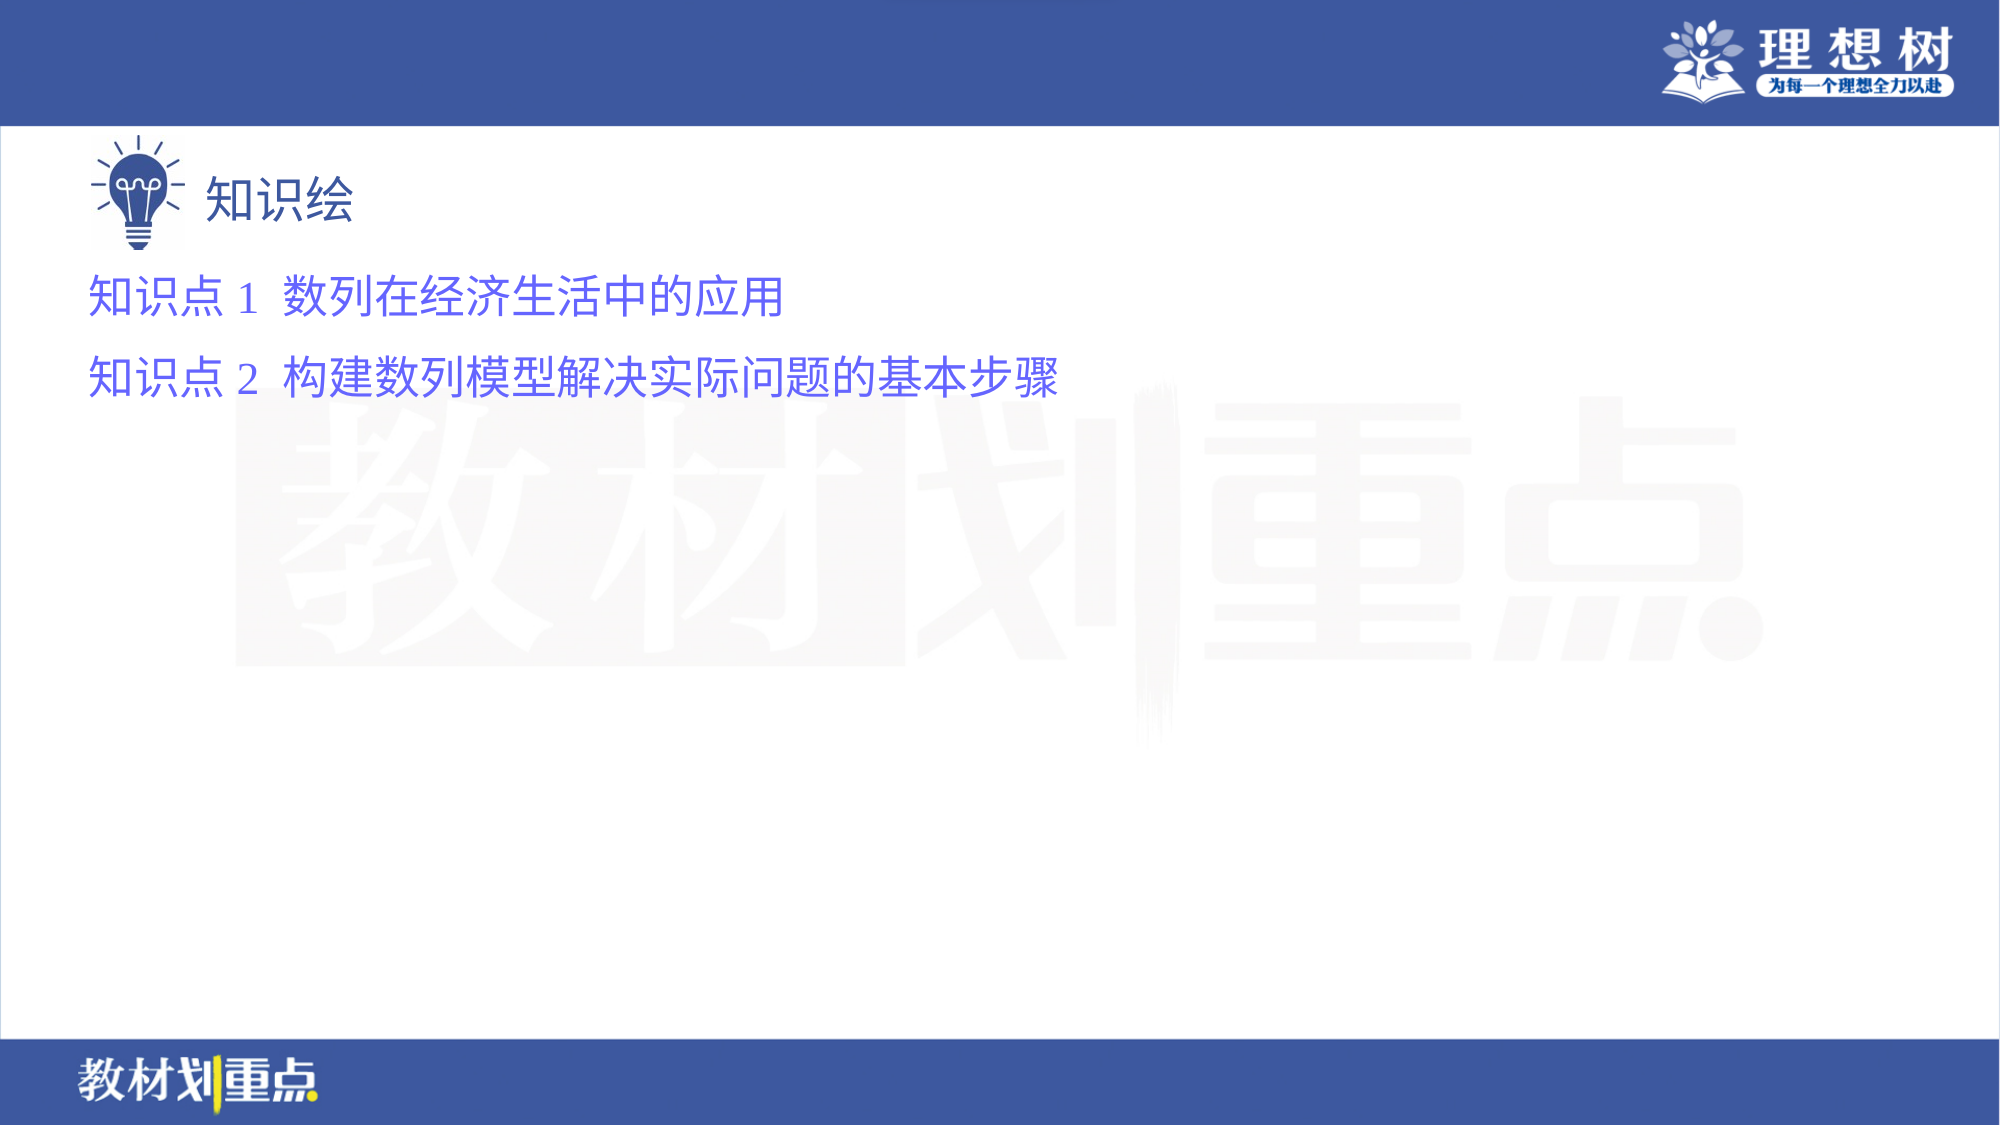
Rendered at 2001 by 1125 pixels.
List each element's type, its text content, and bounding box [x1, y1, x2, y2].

text_box 知识点1 数列在经济生活中的应用 [88, 241, 1911, 321]
picture [0, 0, 2000, 1125]
text_box 知识绘 [205, 155, 501, 241]
text_box 知识点2 构建数列模型解决实际问题的基本步骤 [88, 321, 1911, 462]
